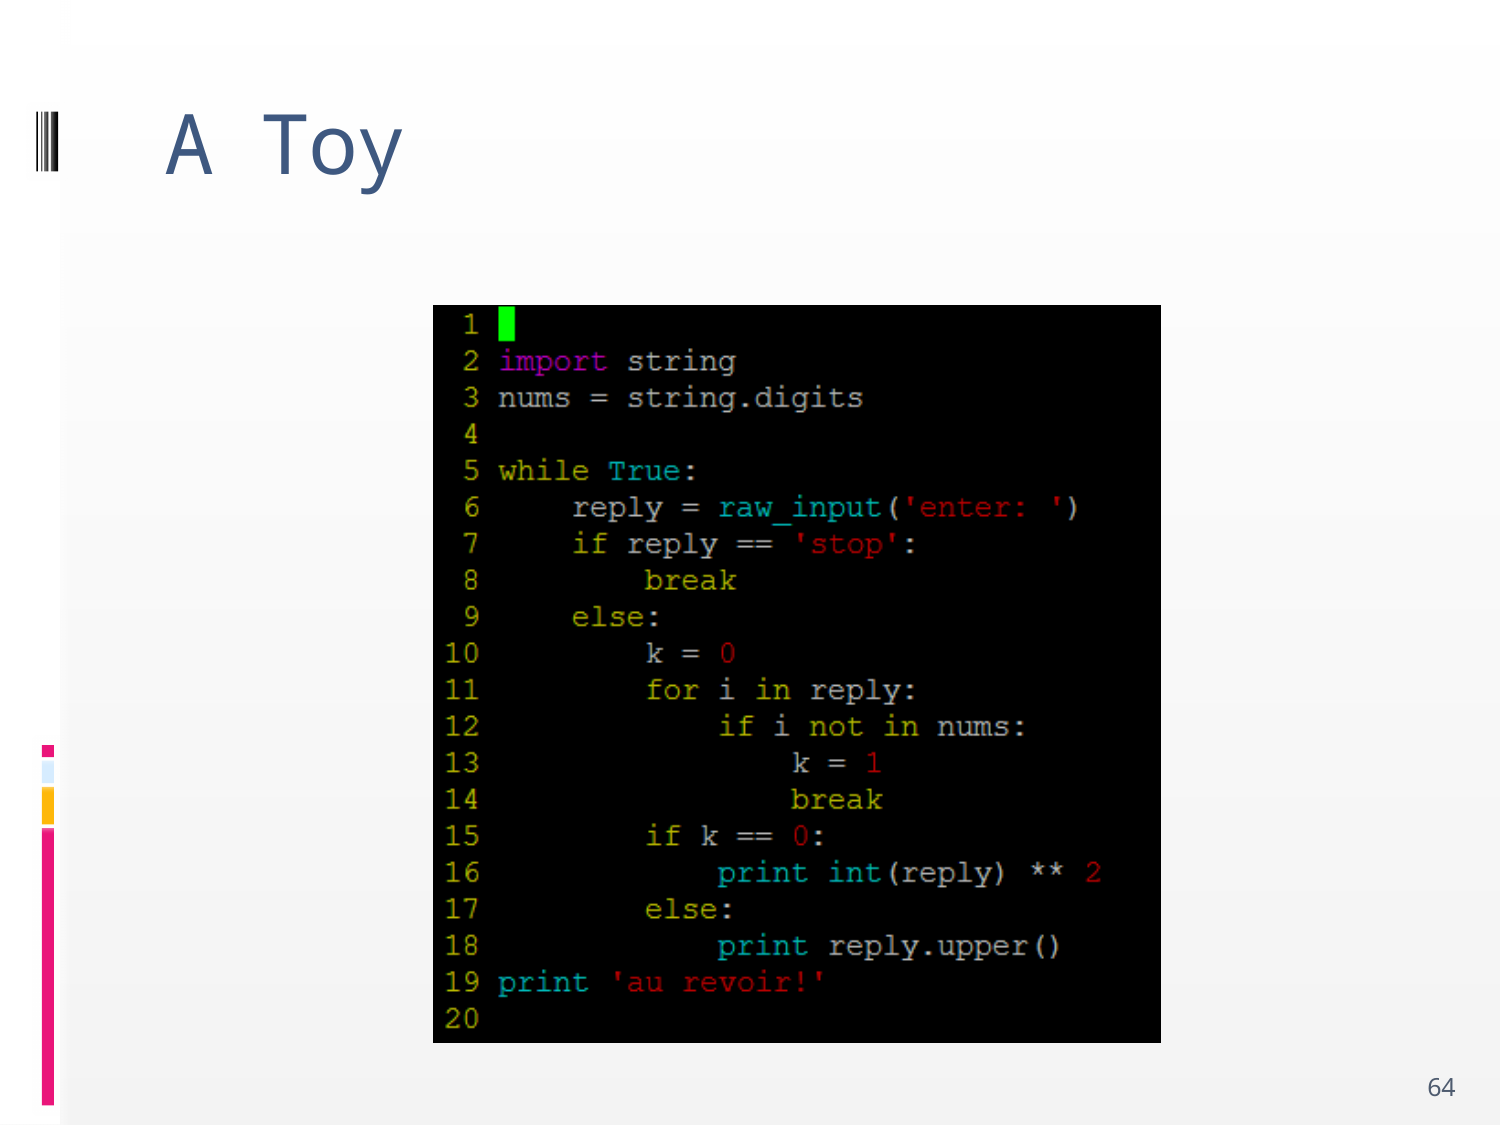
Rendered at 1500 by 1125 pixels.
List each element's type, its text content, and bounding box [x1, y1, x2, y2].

title A Toy [150, 83, 1425, 234]
picture [433, 304, 1161, 1044]
slide_number 64 [1412, 1052, 1488, 1113]
